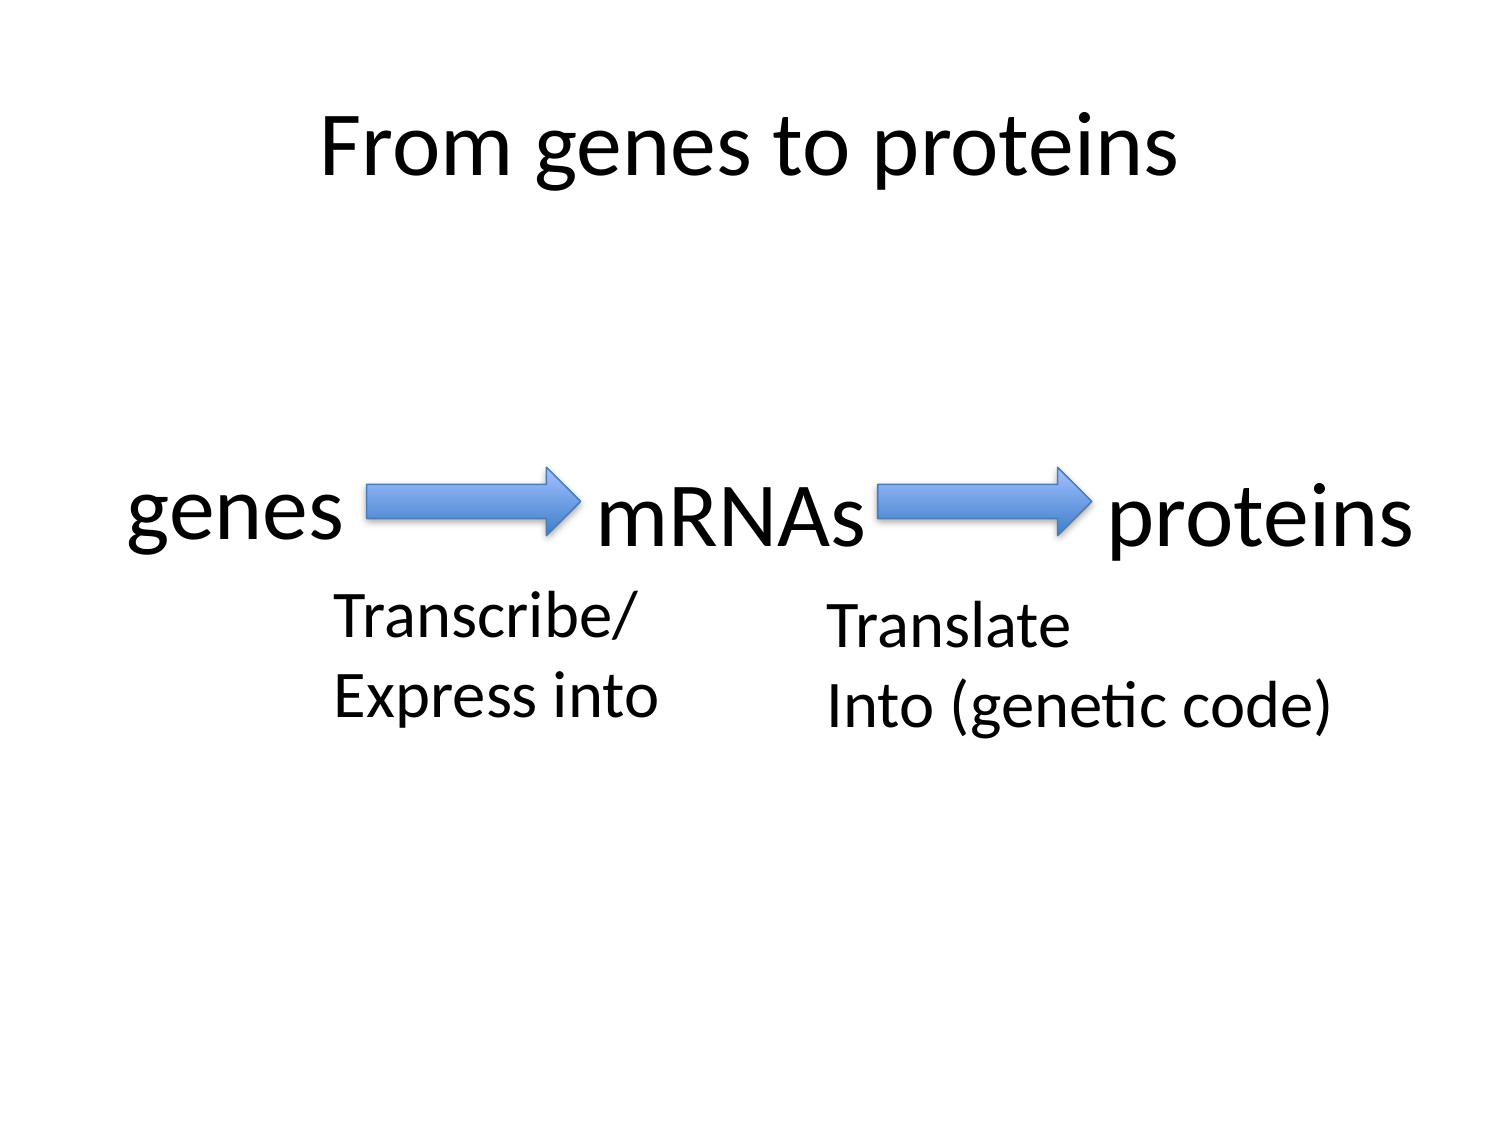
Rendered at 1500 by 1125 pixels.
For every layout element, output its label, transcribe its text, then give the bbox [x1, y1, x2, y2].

text_box Transcribe/ Express into [319, 563, 675, 738]
text_box [365, 466, 582, 537]
text_box Translate Into (genetic code) [811, 573, 1350, 749]
text_box mRNAs [580, 447, 907, 572]
text_box genes [111, 440, 367, 566]
text_box proteins [1091, 447, 1458, 572]
text_box [876, 466, 1093, 537]
title From genes to proteins [75, 45, 1425, 233]
